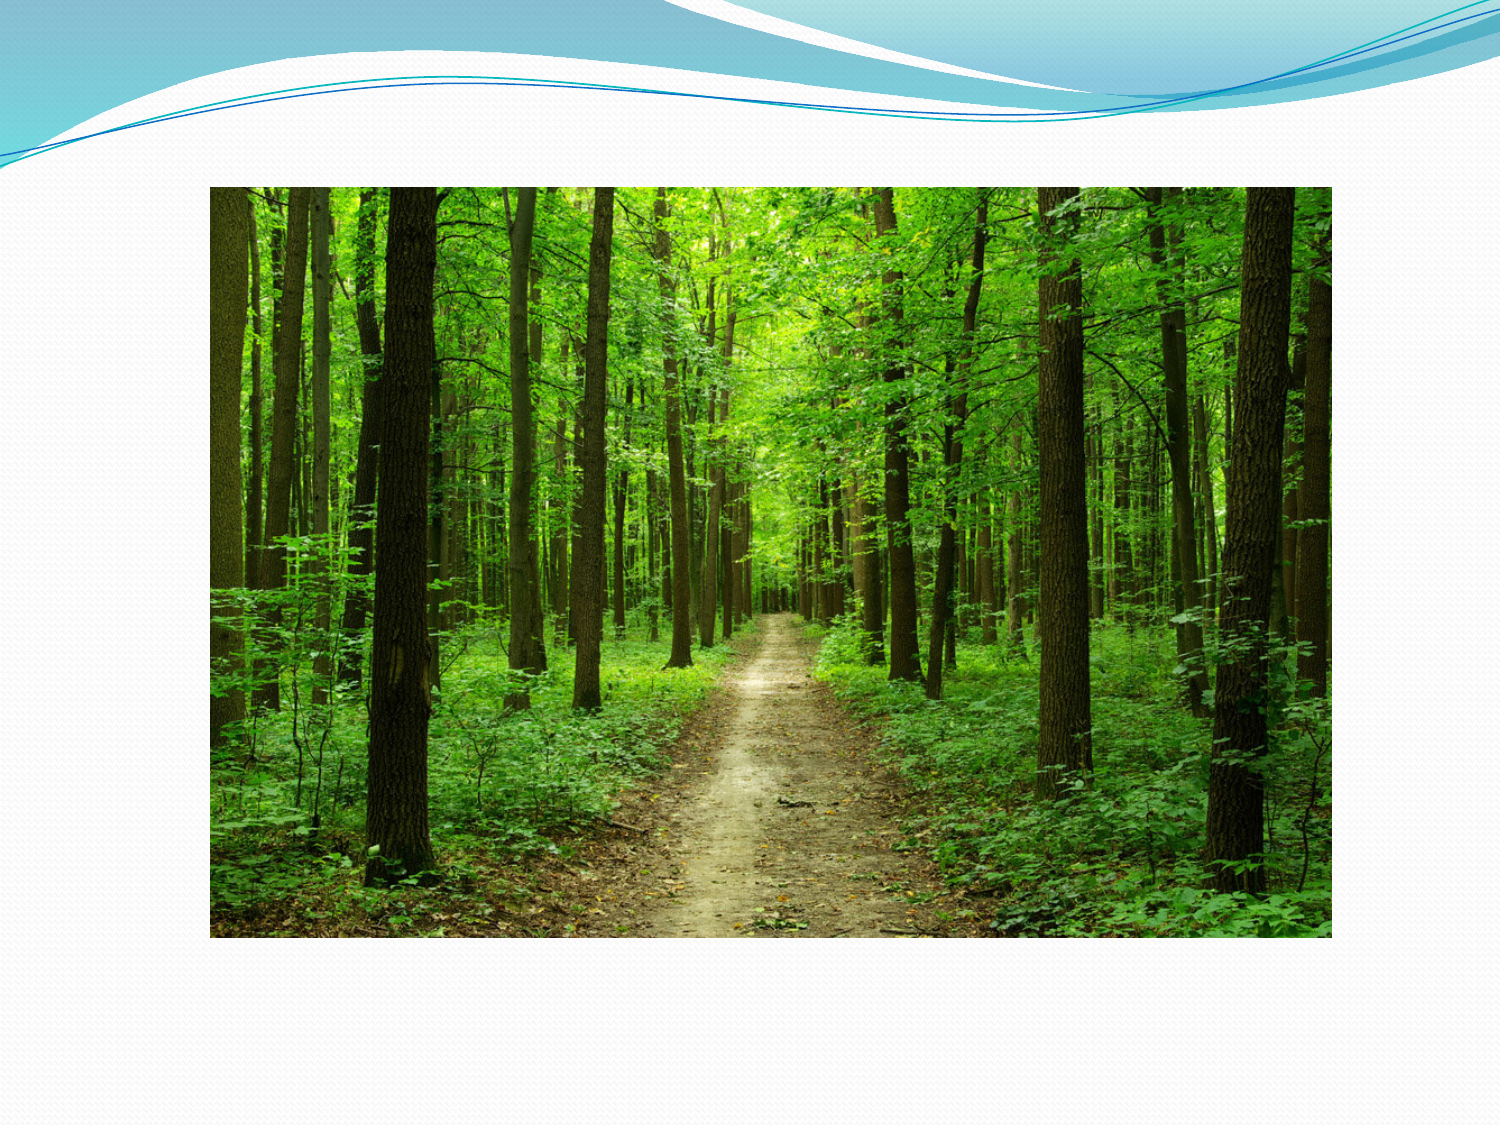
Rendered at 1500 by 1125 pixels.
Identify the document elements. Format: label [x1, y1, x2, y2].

list [210, 187, 1333, 938]
